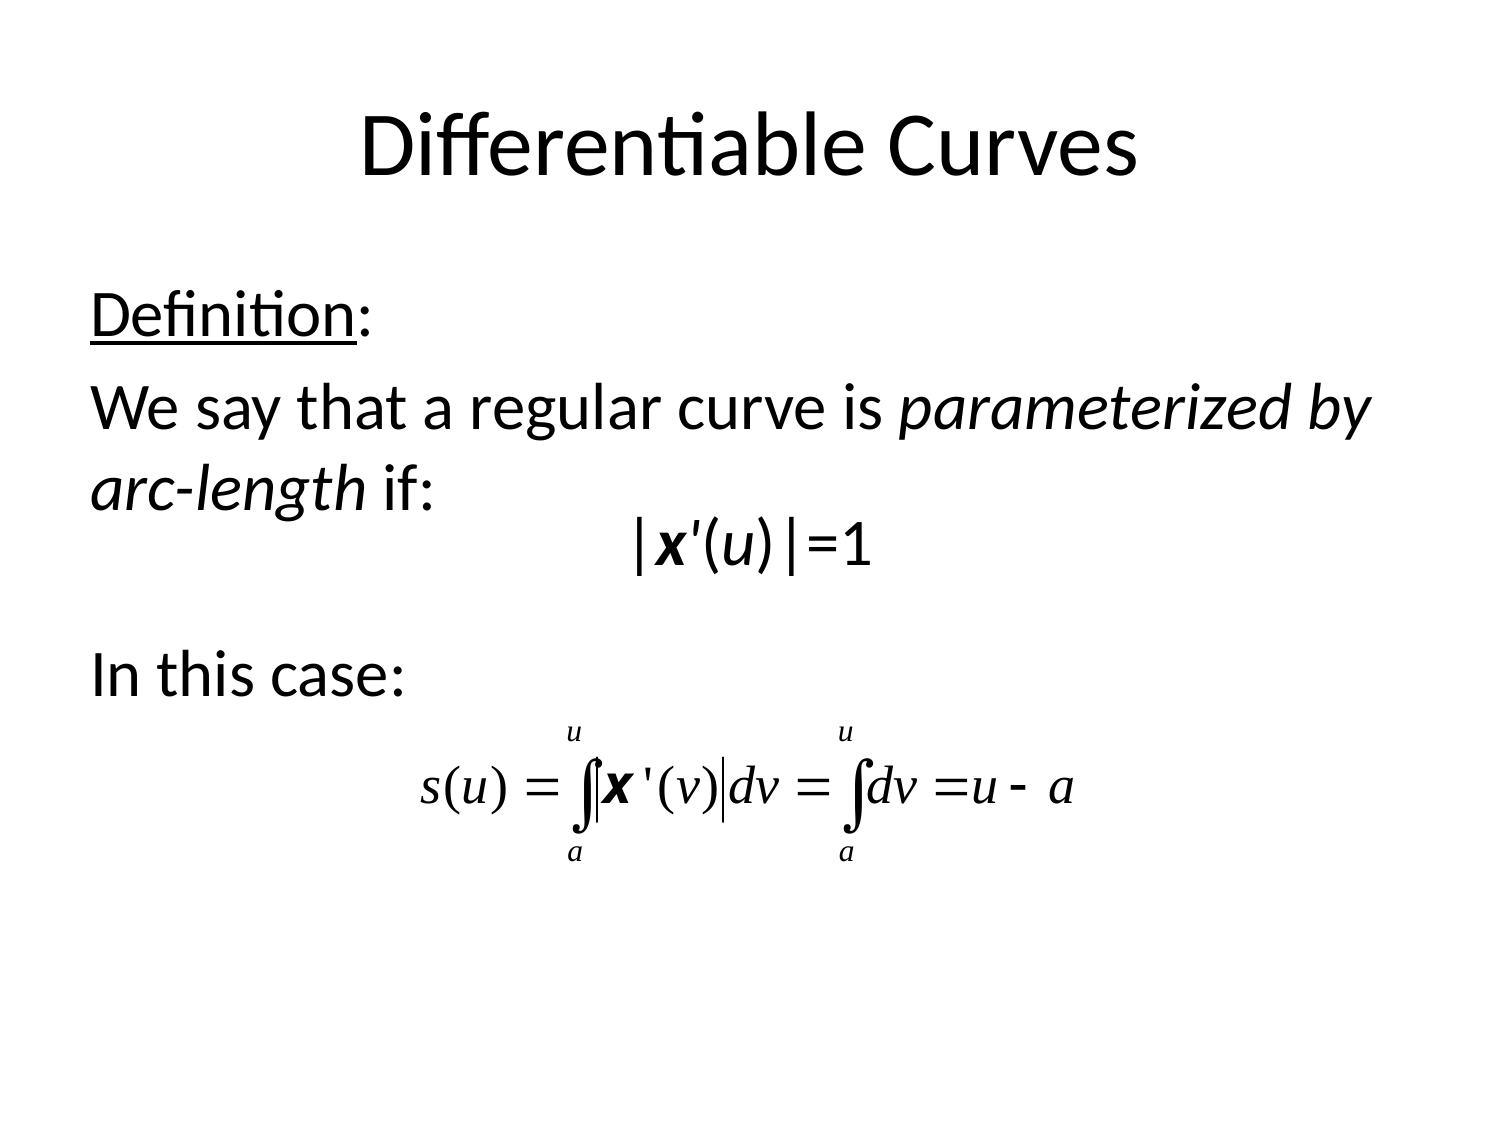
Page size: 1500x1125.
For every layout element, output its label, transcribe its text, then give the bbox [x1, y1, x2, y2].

title Differentiable Curves [75, 45, 1425, 233]
list Definition: We say that a regular curve is parameterized by arc-length if: In this case: [75, 262, 1425, 1005]
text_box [411, 704, 1088, 876]
text_box |x'(u)|=1 [610, 491, 889, 587]
